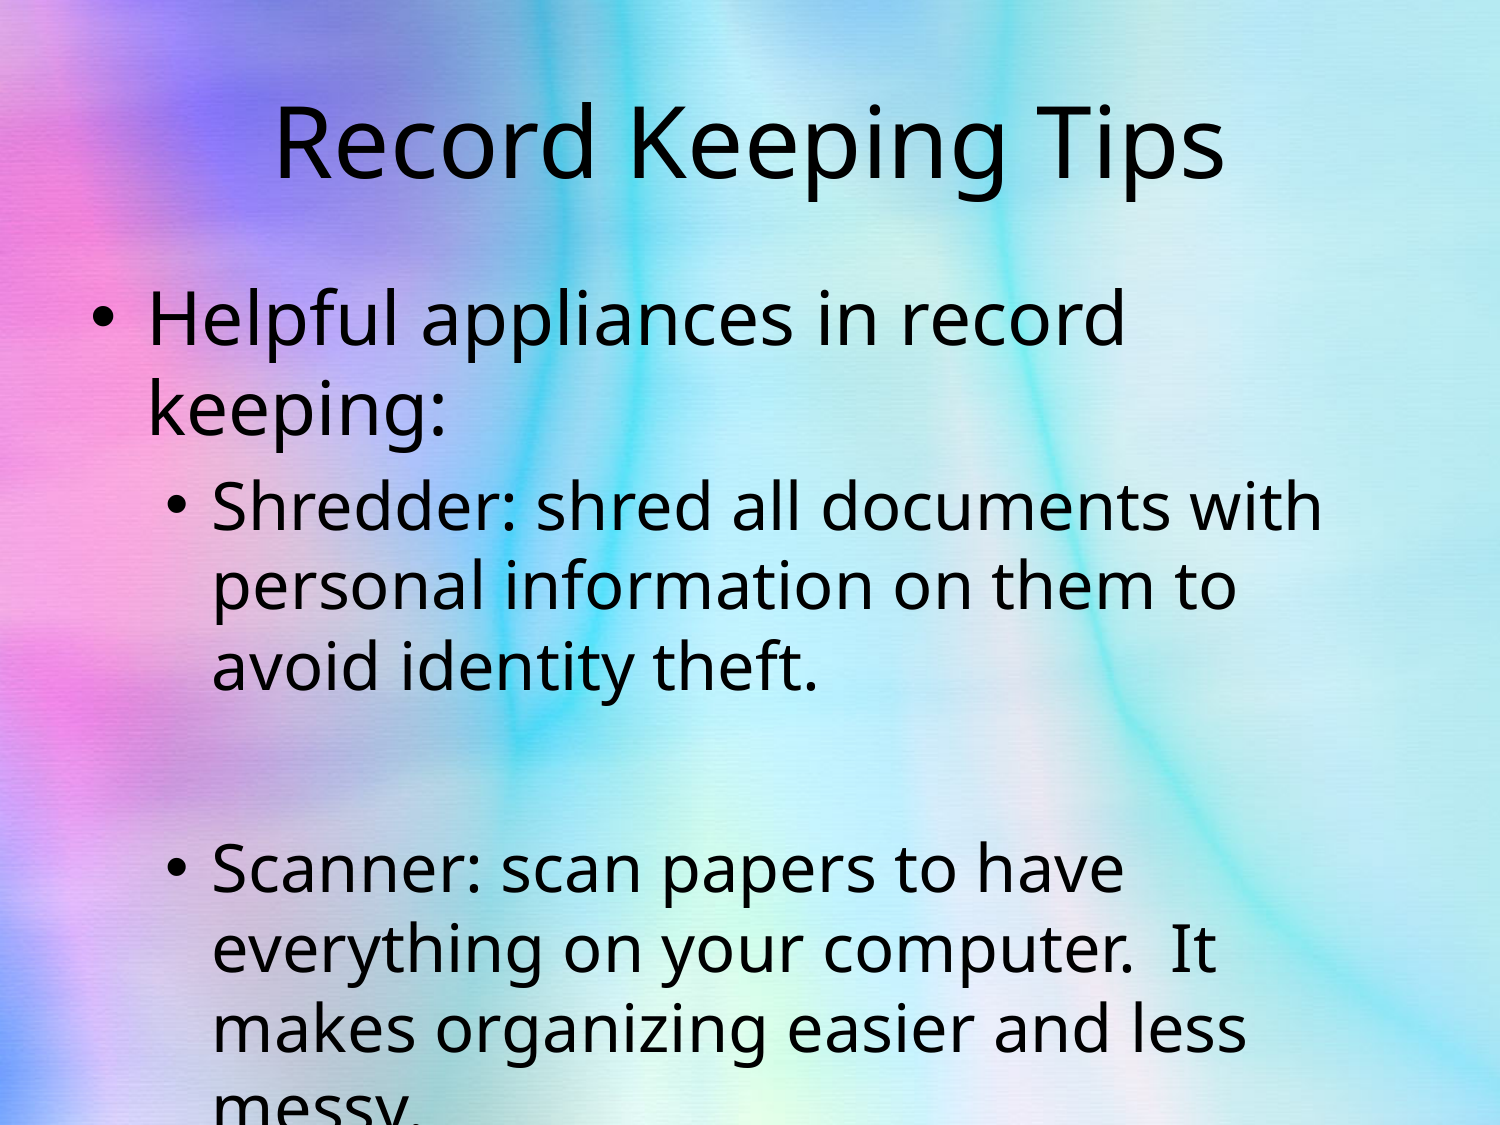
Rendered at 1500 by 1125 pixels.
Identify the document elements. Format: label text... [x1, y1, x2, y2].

title Record Keeping Tips [74, 44, 1426, 233]
picture [0, 0, 1500, 1125]
list Helpful appliances in record keeping: Shredder: shred all documents with personal information on them to avoid identity theft. Scanner: scan papers to have everything on your computer. It makes organizing easier and less messy. [74, 262, 1426, 1006]
